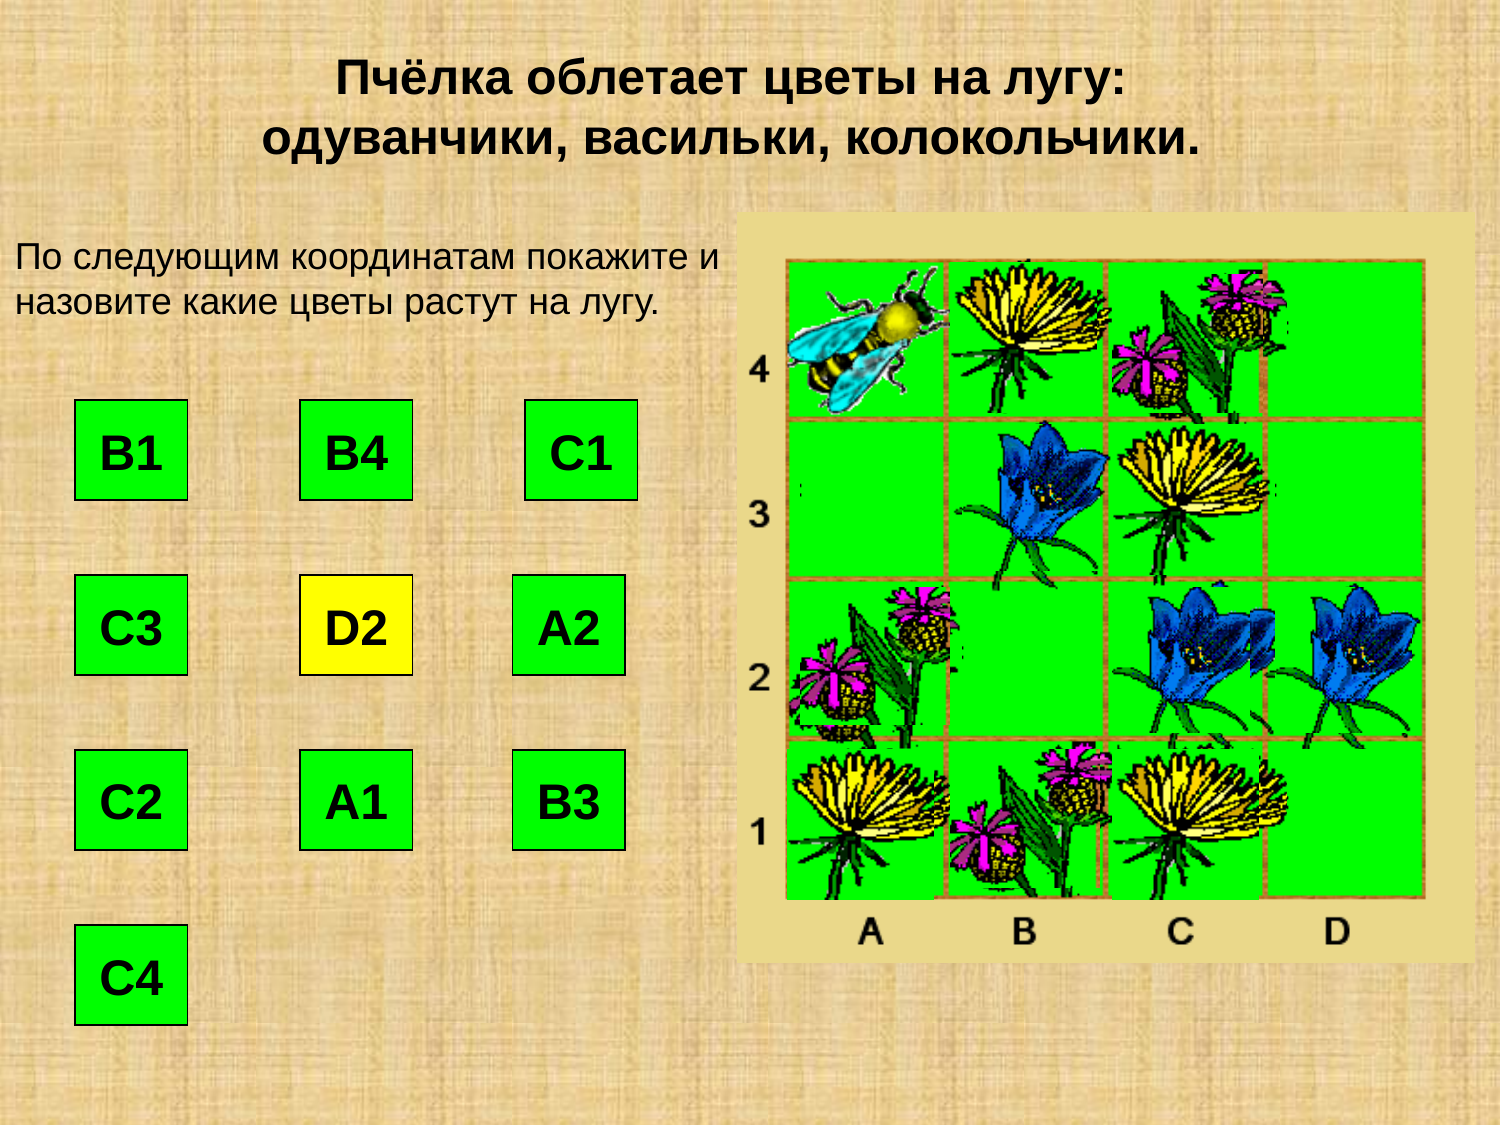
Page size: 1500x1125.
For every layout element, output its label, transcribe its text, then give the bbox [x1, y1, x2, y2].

text_box A1 [300, 750, 413, 850]
text_box D2 [300, 575, 413, 675]
text_box В4 [300, 399, 413, 500]
picture [0, 0, 1500, 1125]
text_box Пчёлка облетает цветы на лугу: одуванчики, васильки, колокольчики. [37, 37, 1425, 173]
text_box По следующим координатам покажите и назовите какие цветы растут на лугу. [0, 224, 732, 330]
text_box В1 [75, 399, 188, 500]
text_box A2 [512, 575, 625, 675]
text_box C3 [75, 575, 188, 675]
text_box C1 [525, 399, 638, 500]
text_box В3 [512, 750, 625, 850]
text_box C4 [75, 924, 188, 1025]
text_box C2 [75, 750, 188, 850]
